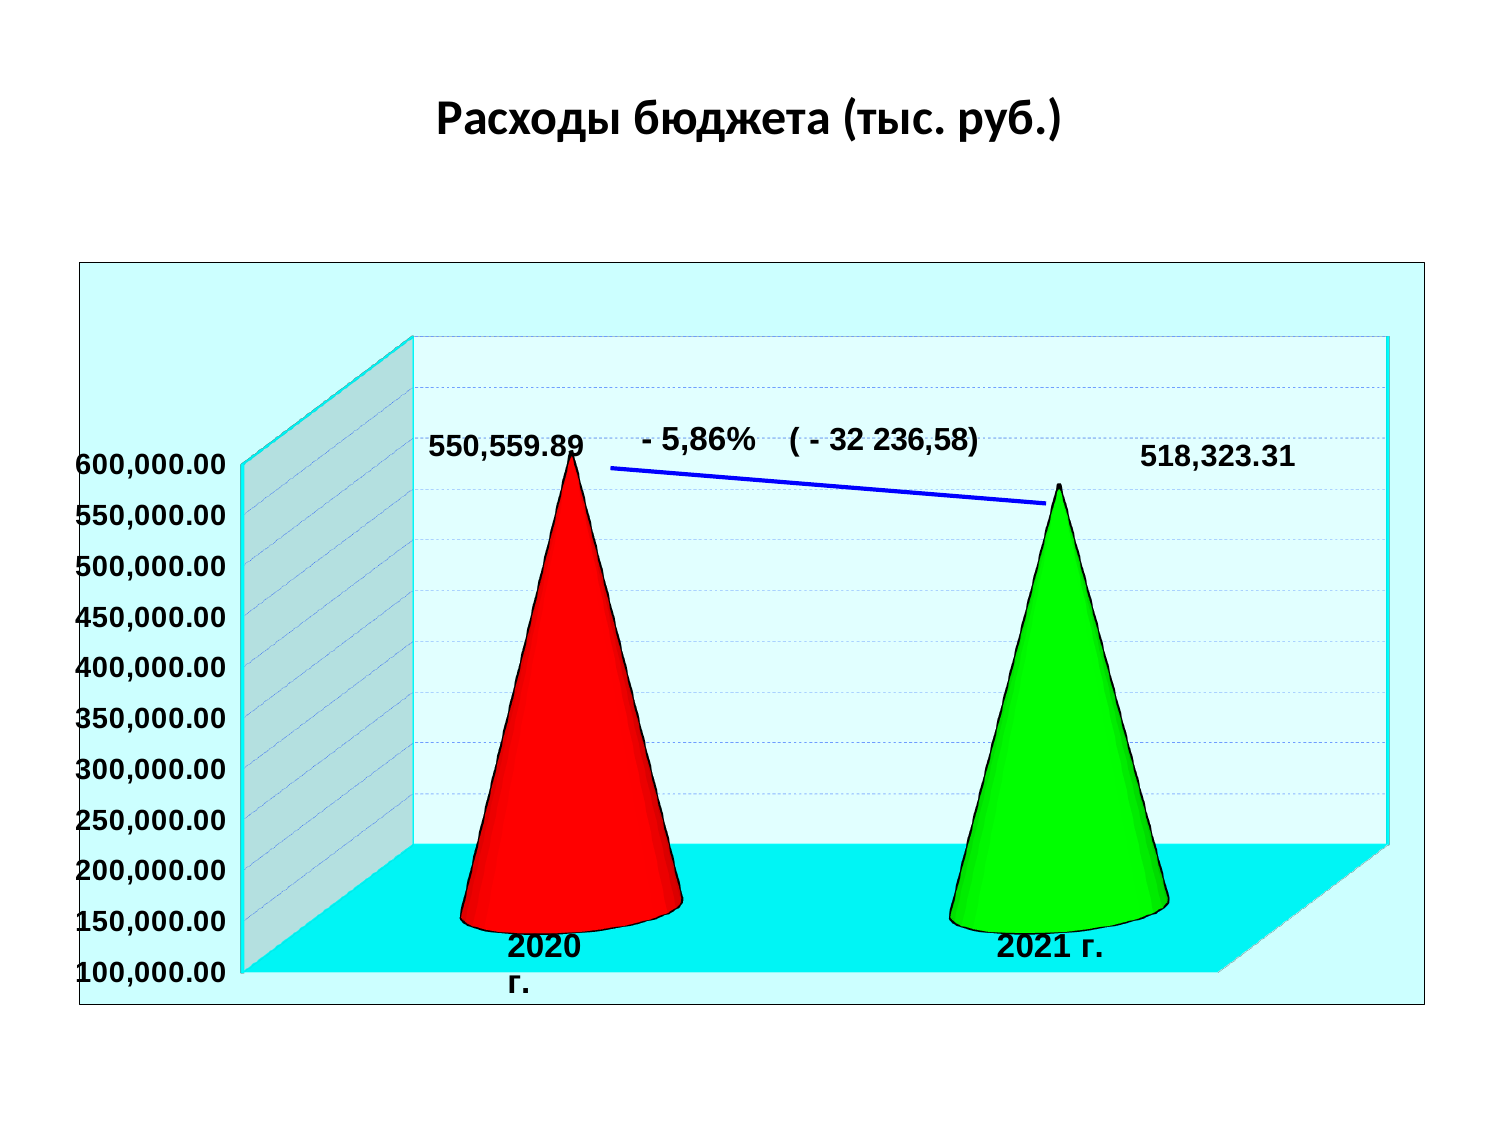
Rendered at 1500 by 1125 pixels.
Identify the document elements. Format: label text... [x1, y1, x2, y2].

chart [74, 262, 1426, 1006]
title Расходы бюджета (тыс. руб.) [75, 45, 1425, 185]
